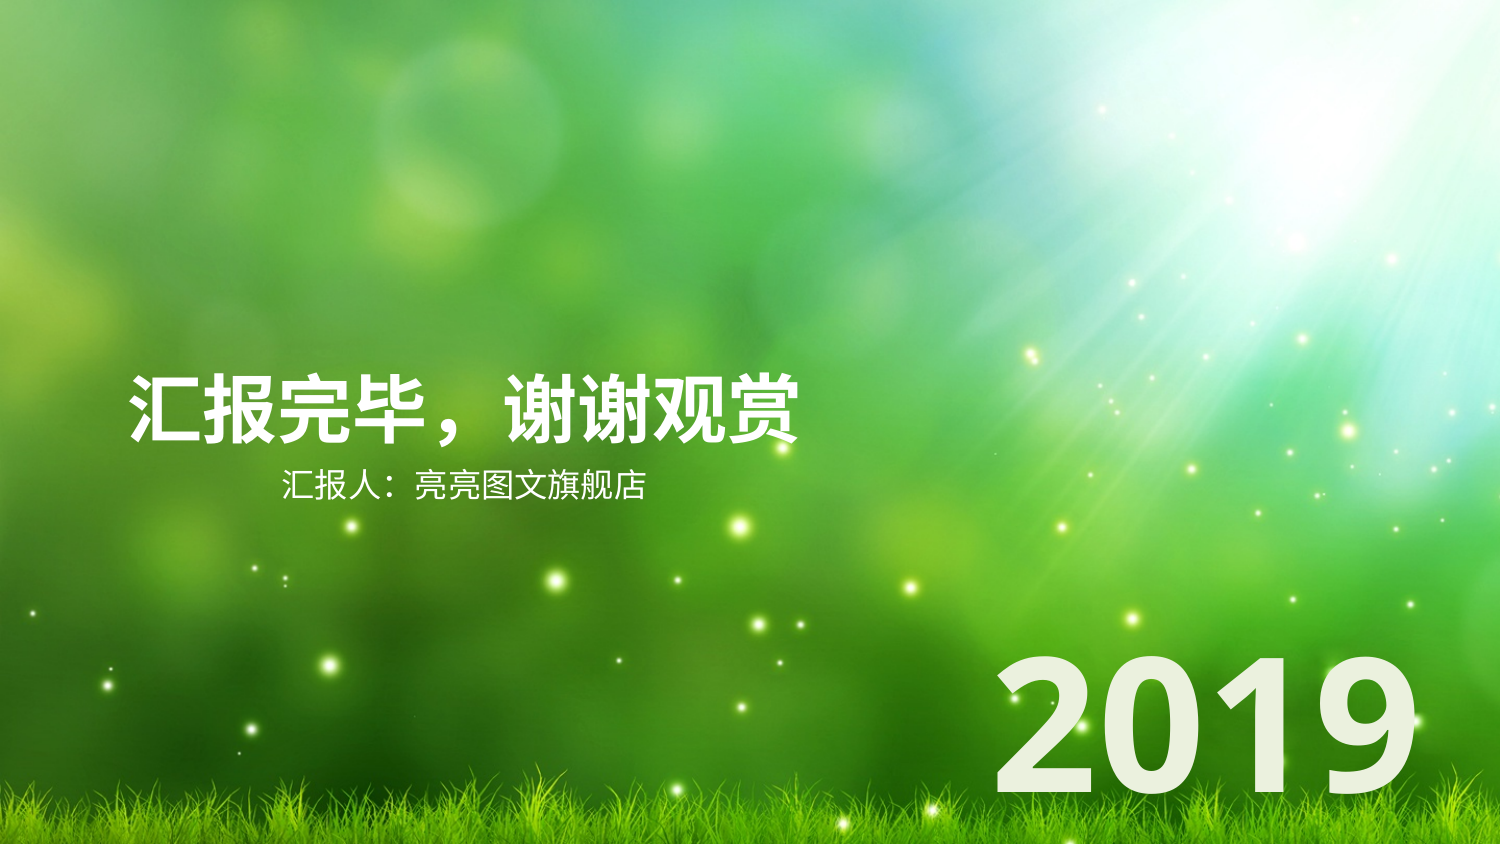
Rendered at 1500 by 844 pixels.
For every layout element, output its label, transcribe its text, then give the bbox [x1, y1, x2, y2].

text_box 汇报人：亮亮图文旗舰店 [281, 464, 648, 505]
picture [0, 0, 1500, 844]
text_box 汇报完毕，谢谢观赏 [127, 362, 803, 453]
text_box 2019 [977, 598, 1435, 837]
